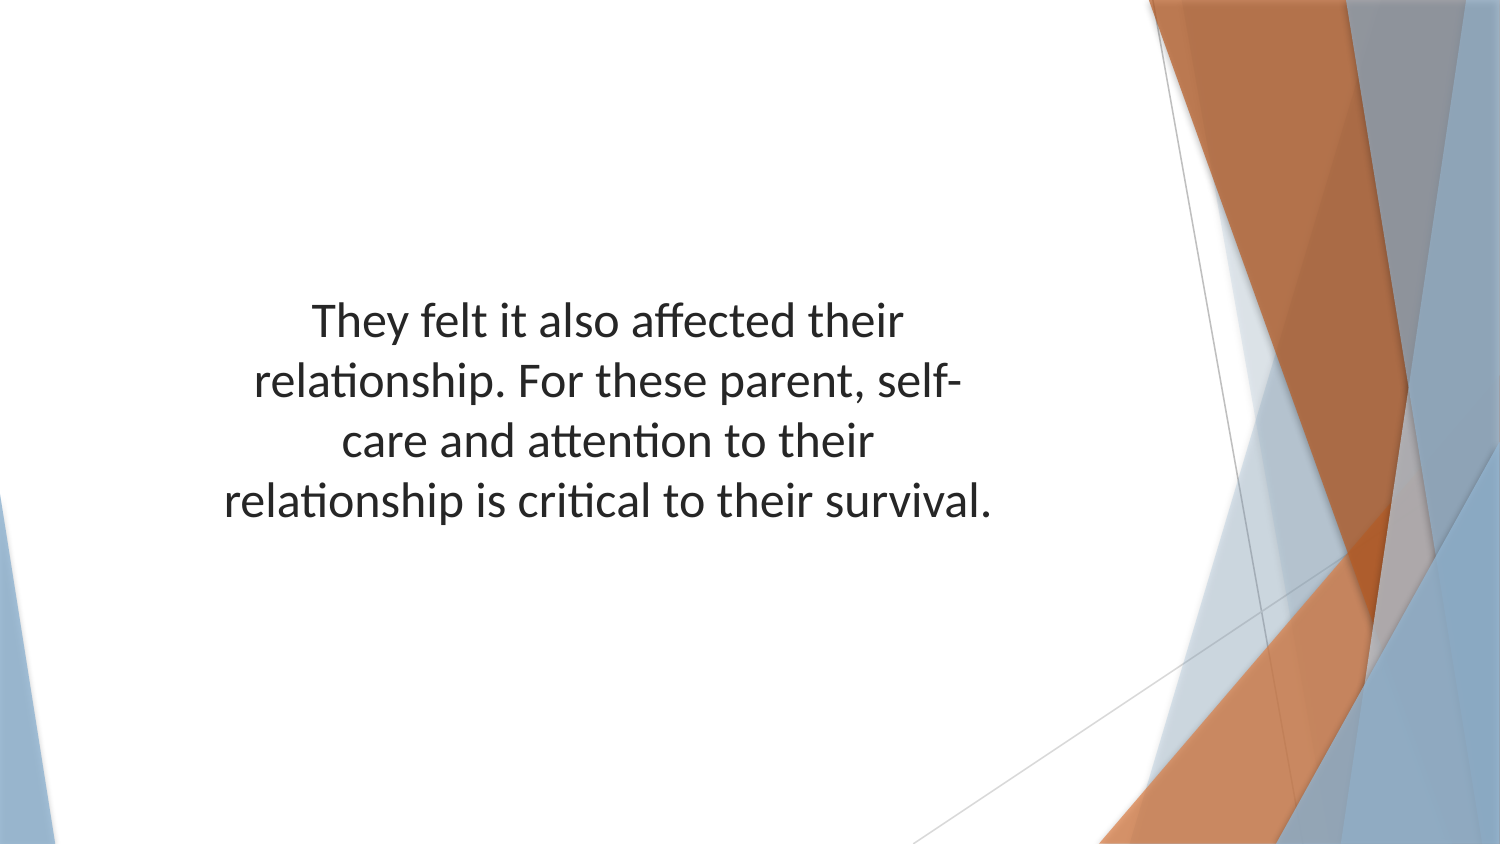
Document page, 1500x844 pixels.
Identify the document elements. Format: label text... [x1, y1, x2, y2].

list They felt it also affected their relationship. For these parent, self-care and attention to their relationship is critical to their survival. [206, 280, 1010, 576]
